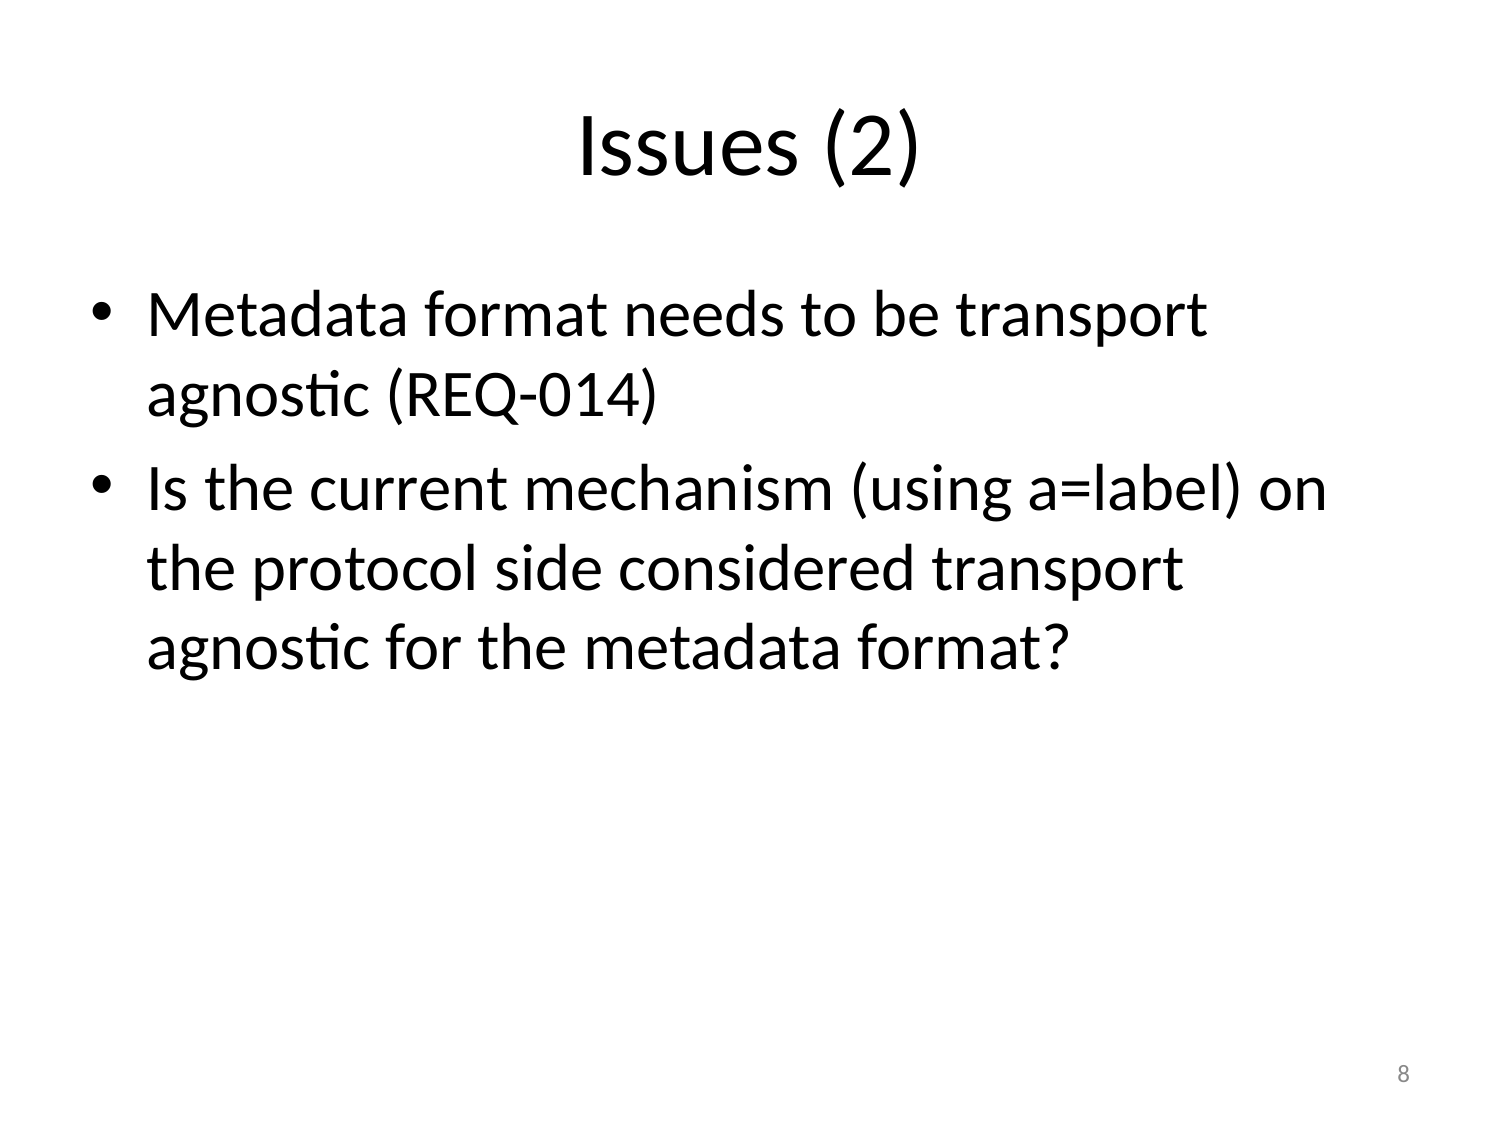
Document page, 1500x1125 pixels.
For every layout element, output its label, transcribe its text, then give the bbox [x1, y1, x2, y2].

title Issues (2) [75, 45, 1425, 233]
slide_number 8 [1074, 1042, 1425, 1103]
list Metadata format needs to be transport agnostic (REQ-014) Is the current mechanism (using a=label) on the protocol side considered transport agnostic for the metadata format? [75, 262, 1425, 1005]
